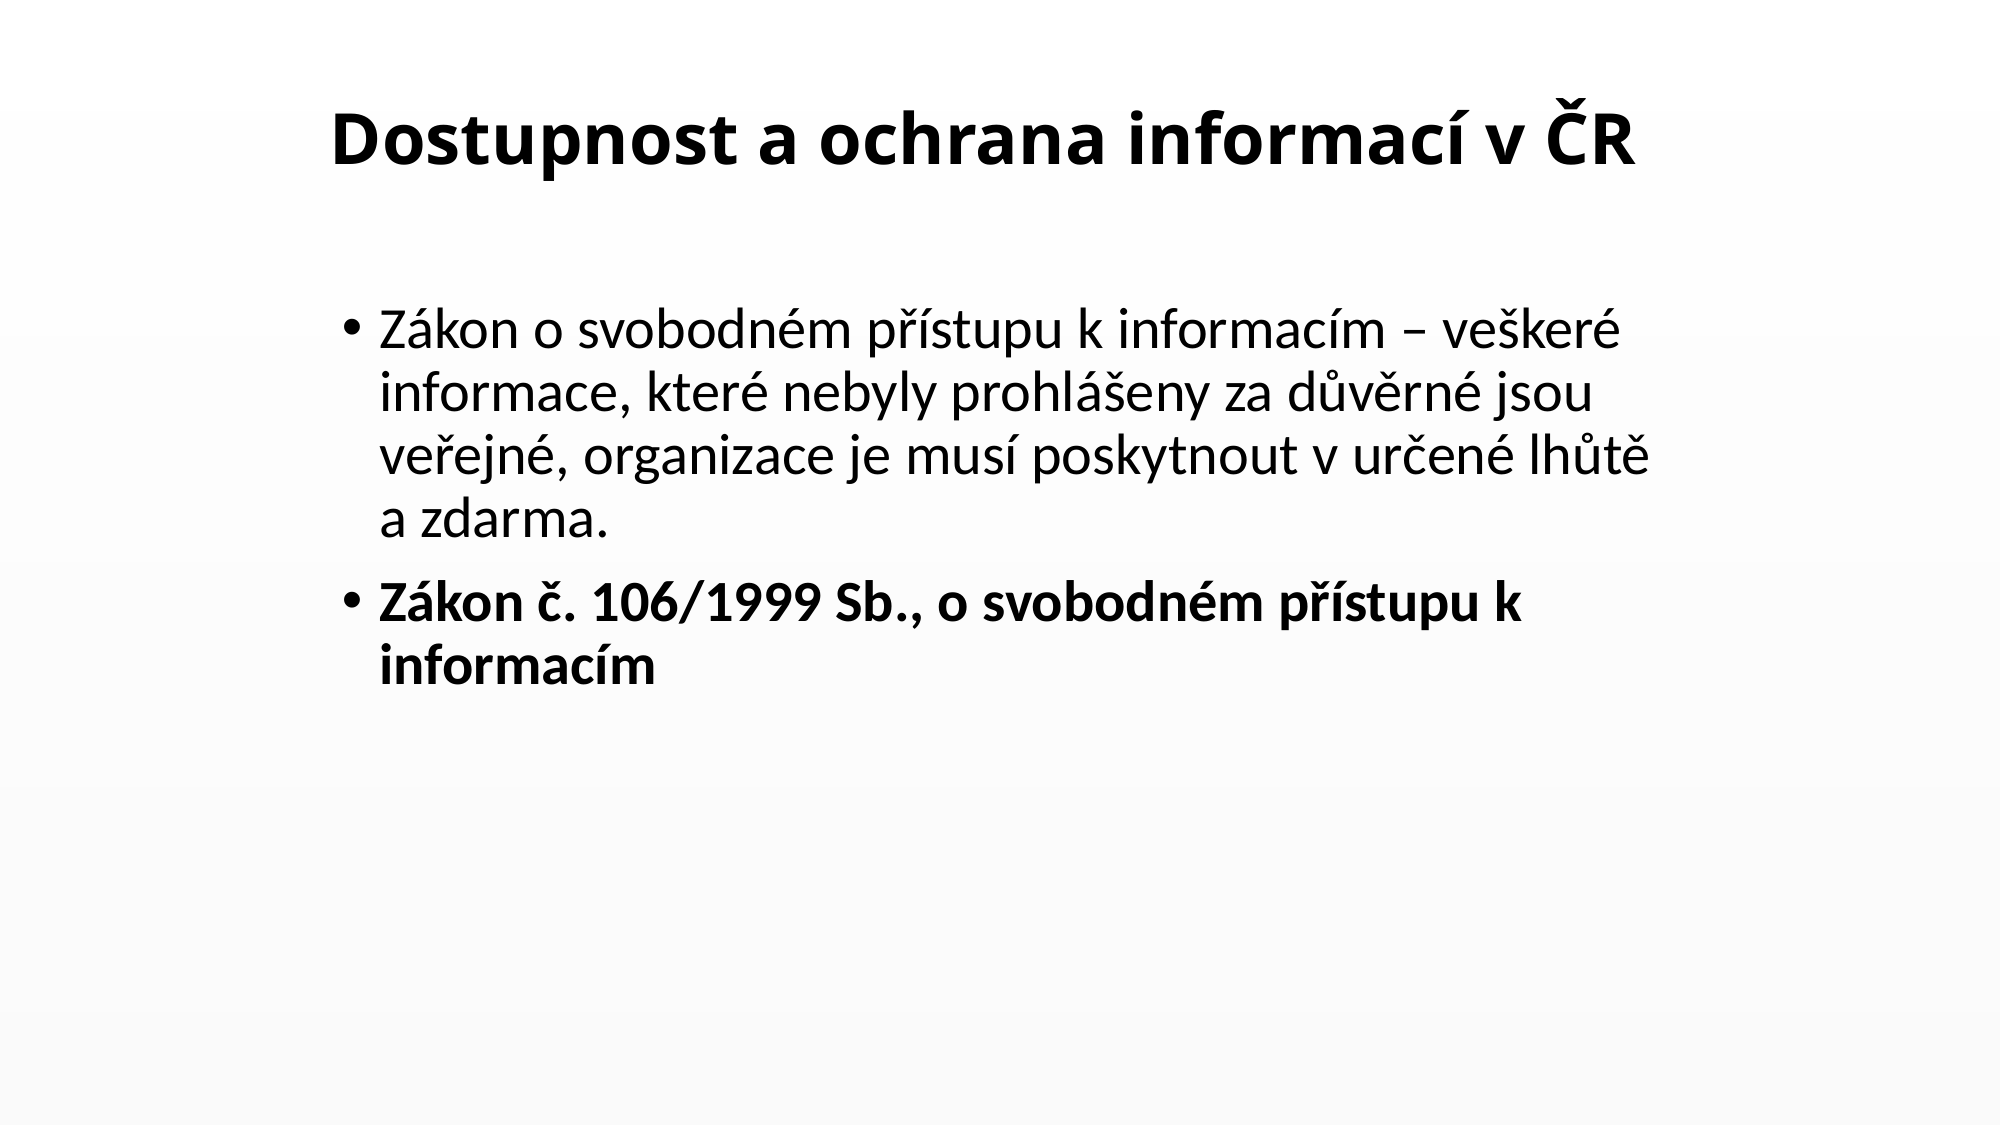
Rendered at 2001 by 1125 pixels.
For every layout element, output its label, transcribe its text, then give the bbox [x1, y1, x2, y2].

title Dostupnost a ochrana informací v ČR [314, 66, 1665, 302]
list Zákon o svobodném přístupu k informacím – veškeré informace, které nebyly prohlášeny za důvěrné jsou veřejné, organizace je musí poskytnout v určené lhůtě a zdarma. Zákon č. 106/1999 Sb., o svobodném přístupu k informacím [326, 290, 1677, 1029]
